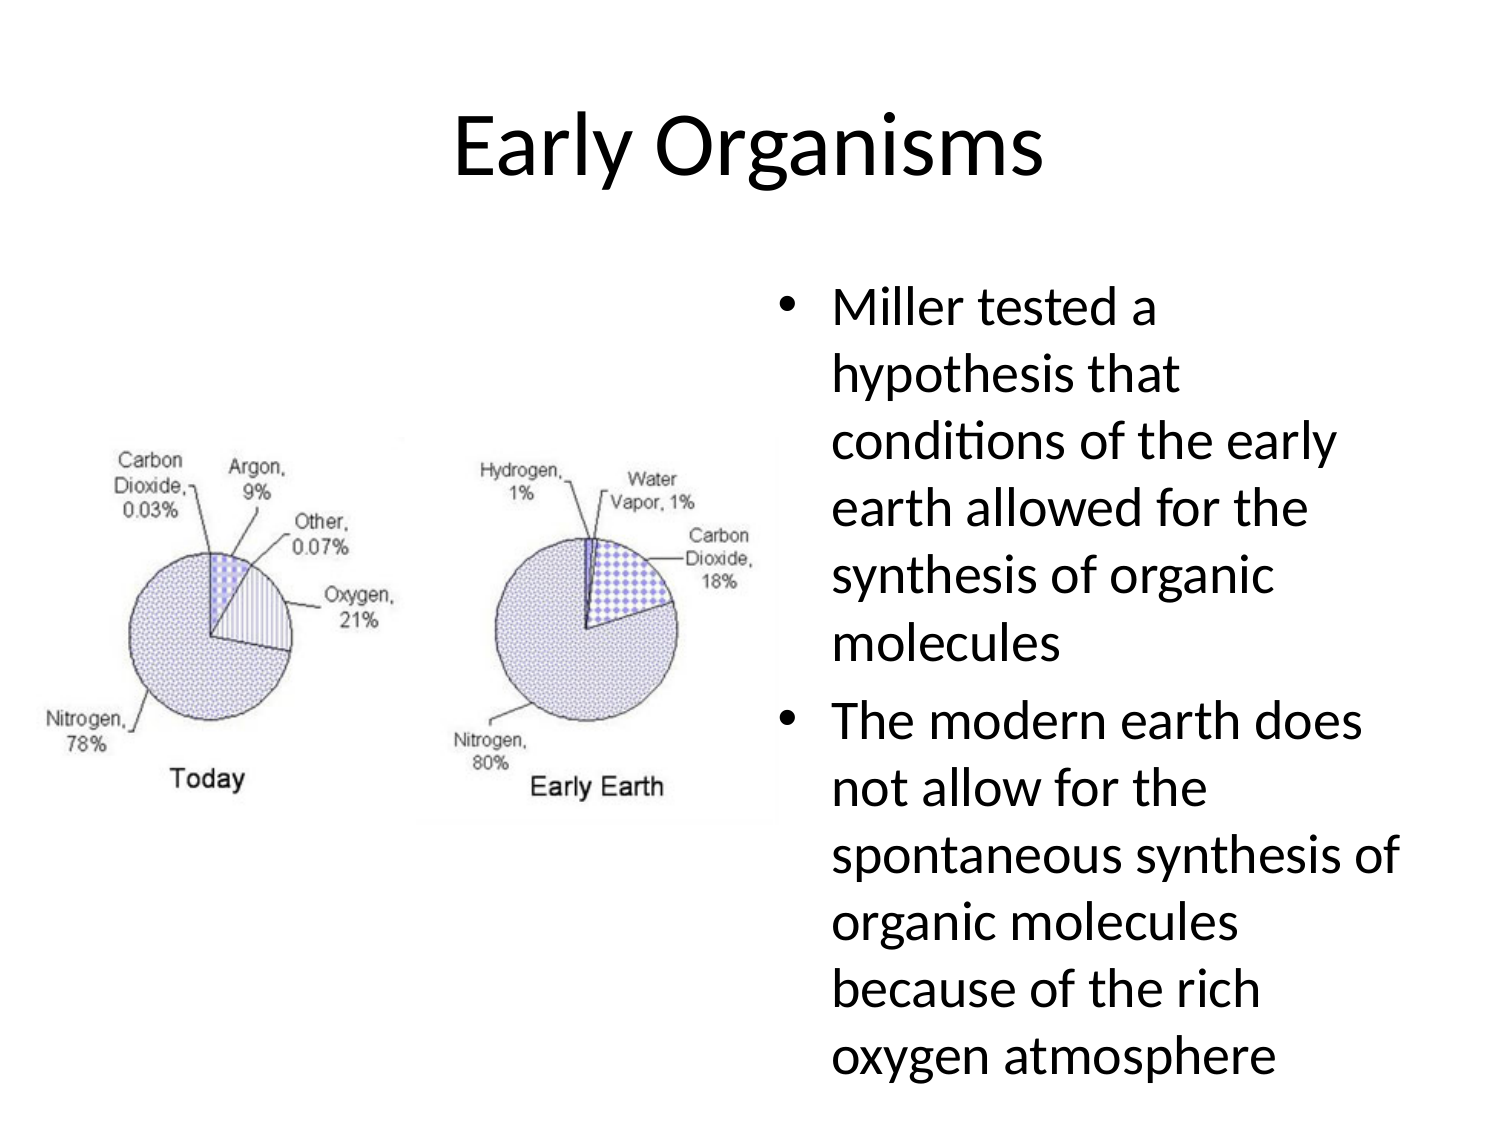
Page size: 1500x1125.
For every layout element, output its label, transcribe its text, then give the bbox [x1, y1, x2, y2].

list Miller tested a hypothesis that conditions of the early earth allowed for the synthesis of organic molecules The modern earth does not allow for the spontaneous synthesis of organic molecules because of the rich oxygen atmosphere [762, 262, 1425, 1100]
title Early Organisms [75, 45, 1425, 233]
picture [12, 437, 779, 826]
